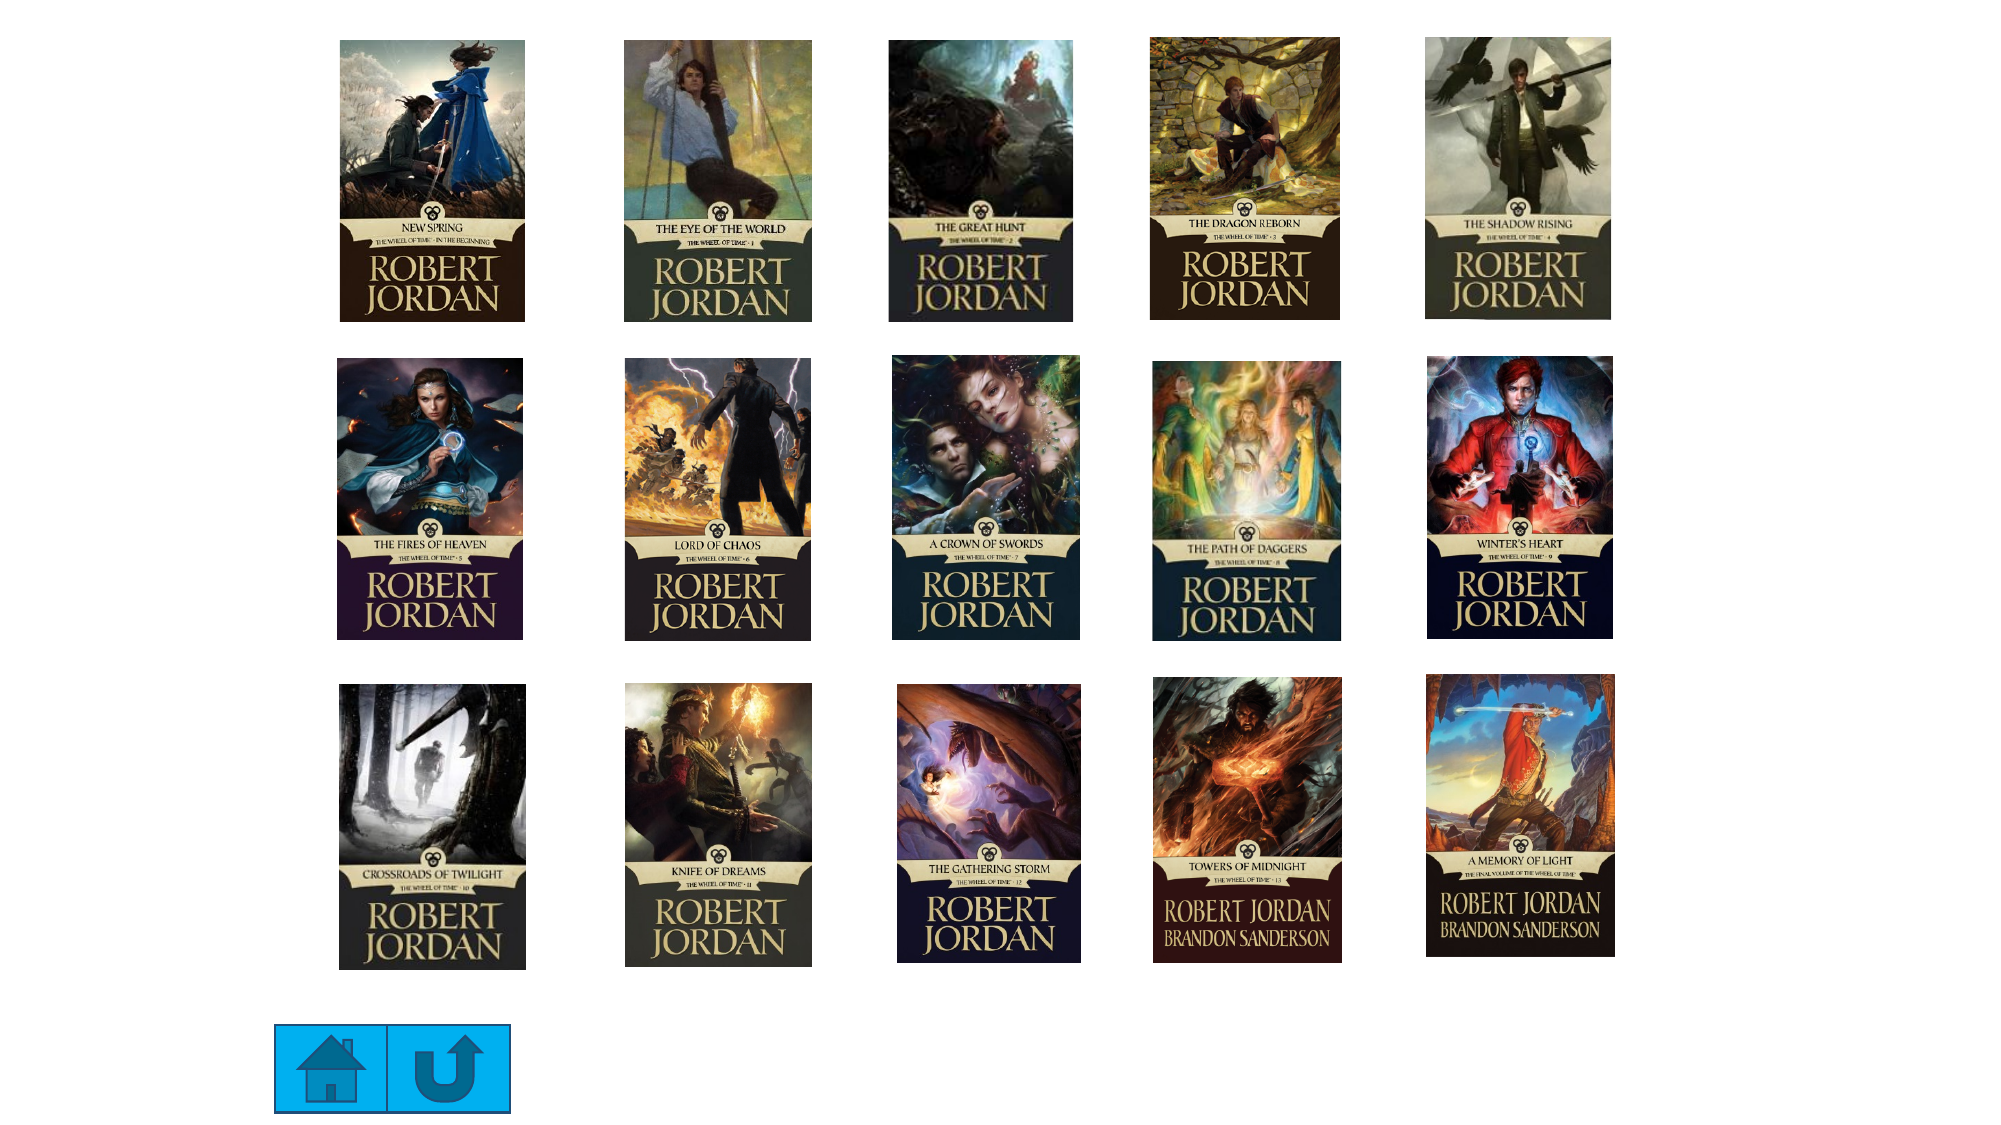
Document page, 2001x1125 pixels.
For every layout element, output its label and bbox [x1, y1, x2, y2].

picture [339, 40, 525, 322]
picture [624, 358, 811, 641]
picture [1149, 37, 1341, 320]
picture [338, 684, 526, 970]
picture [1426, 356, 1613, 639]
picture [897, 684, 1081, 963]
picture [888, 40, 1074, 322]
picture [624, 40, 812, 322]
picture [1426, 674, 1615, 957]
picture [337, 358, 523, 640]
picture [1152, 361, 1342, 641]
text_box [386, 1024, 511, 1114]
picture [1424, 37, 1613, 320]
picture [625, 683, 812, 967]
picture [1153, 677, 1342, 963]
picture [892, 355, 1080, 640]
text_box [274, 1024, 386, 1114]
